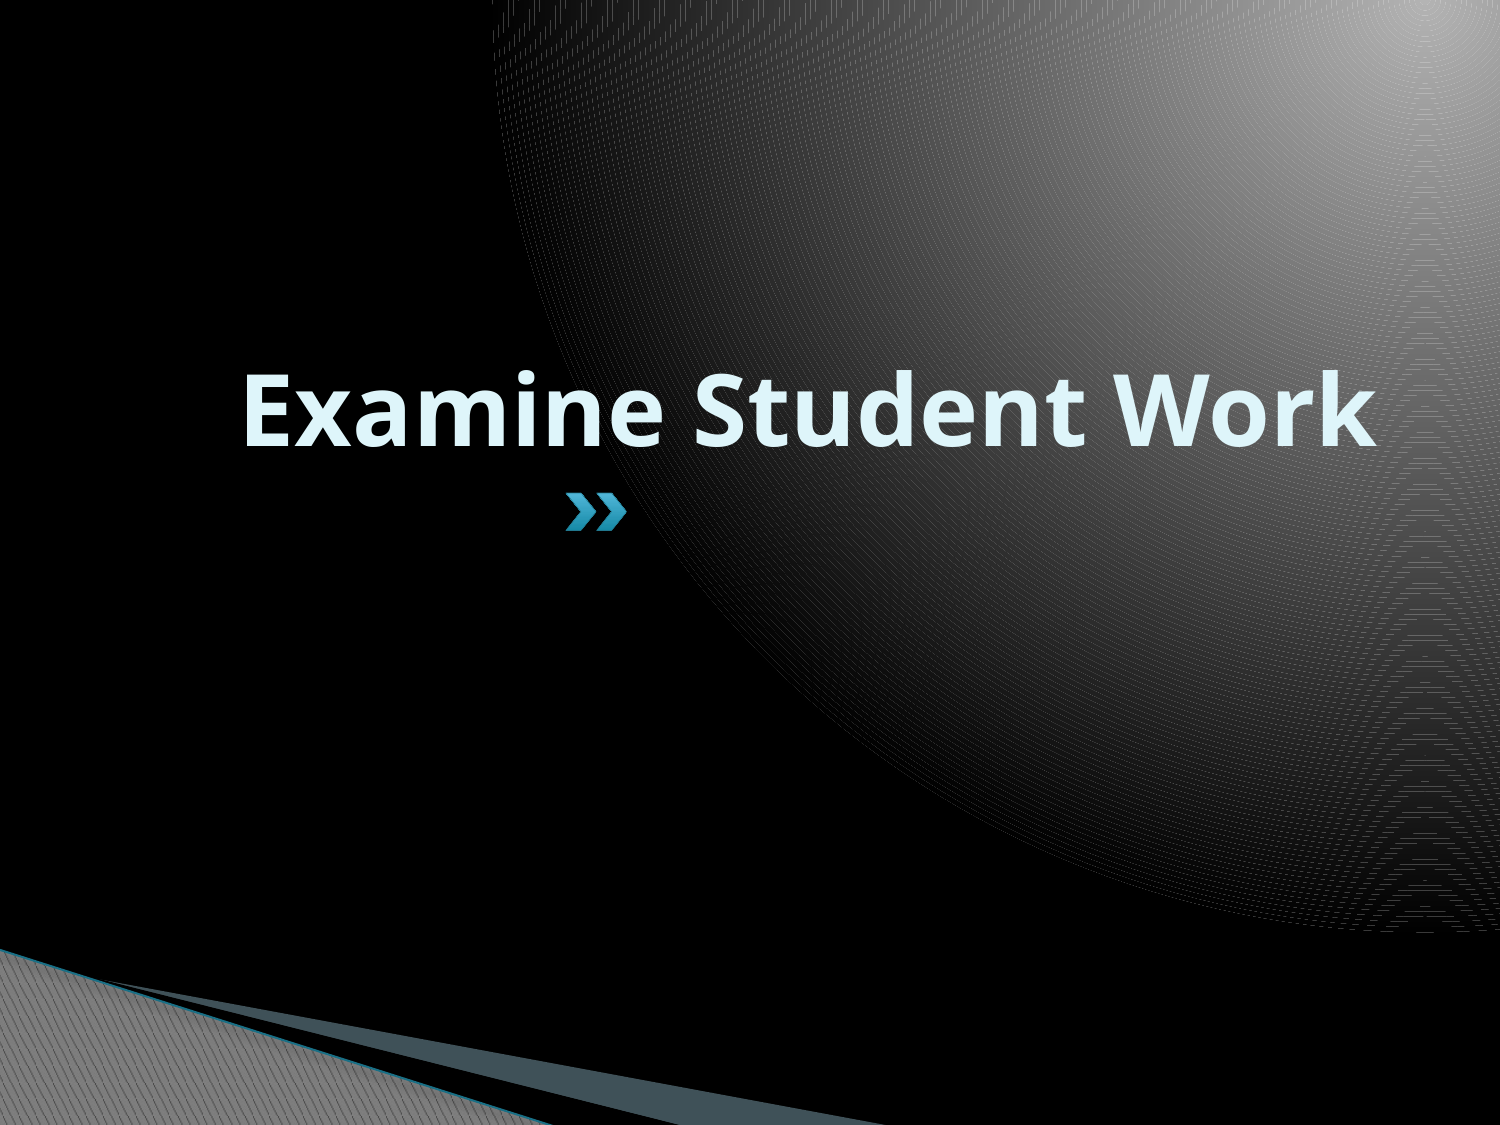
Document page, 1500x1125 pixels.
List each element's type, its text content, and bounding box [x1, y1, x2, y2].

title Examine Student Work [118, 173, 1394, 474]
picture [0, 952, 543, 1125]
